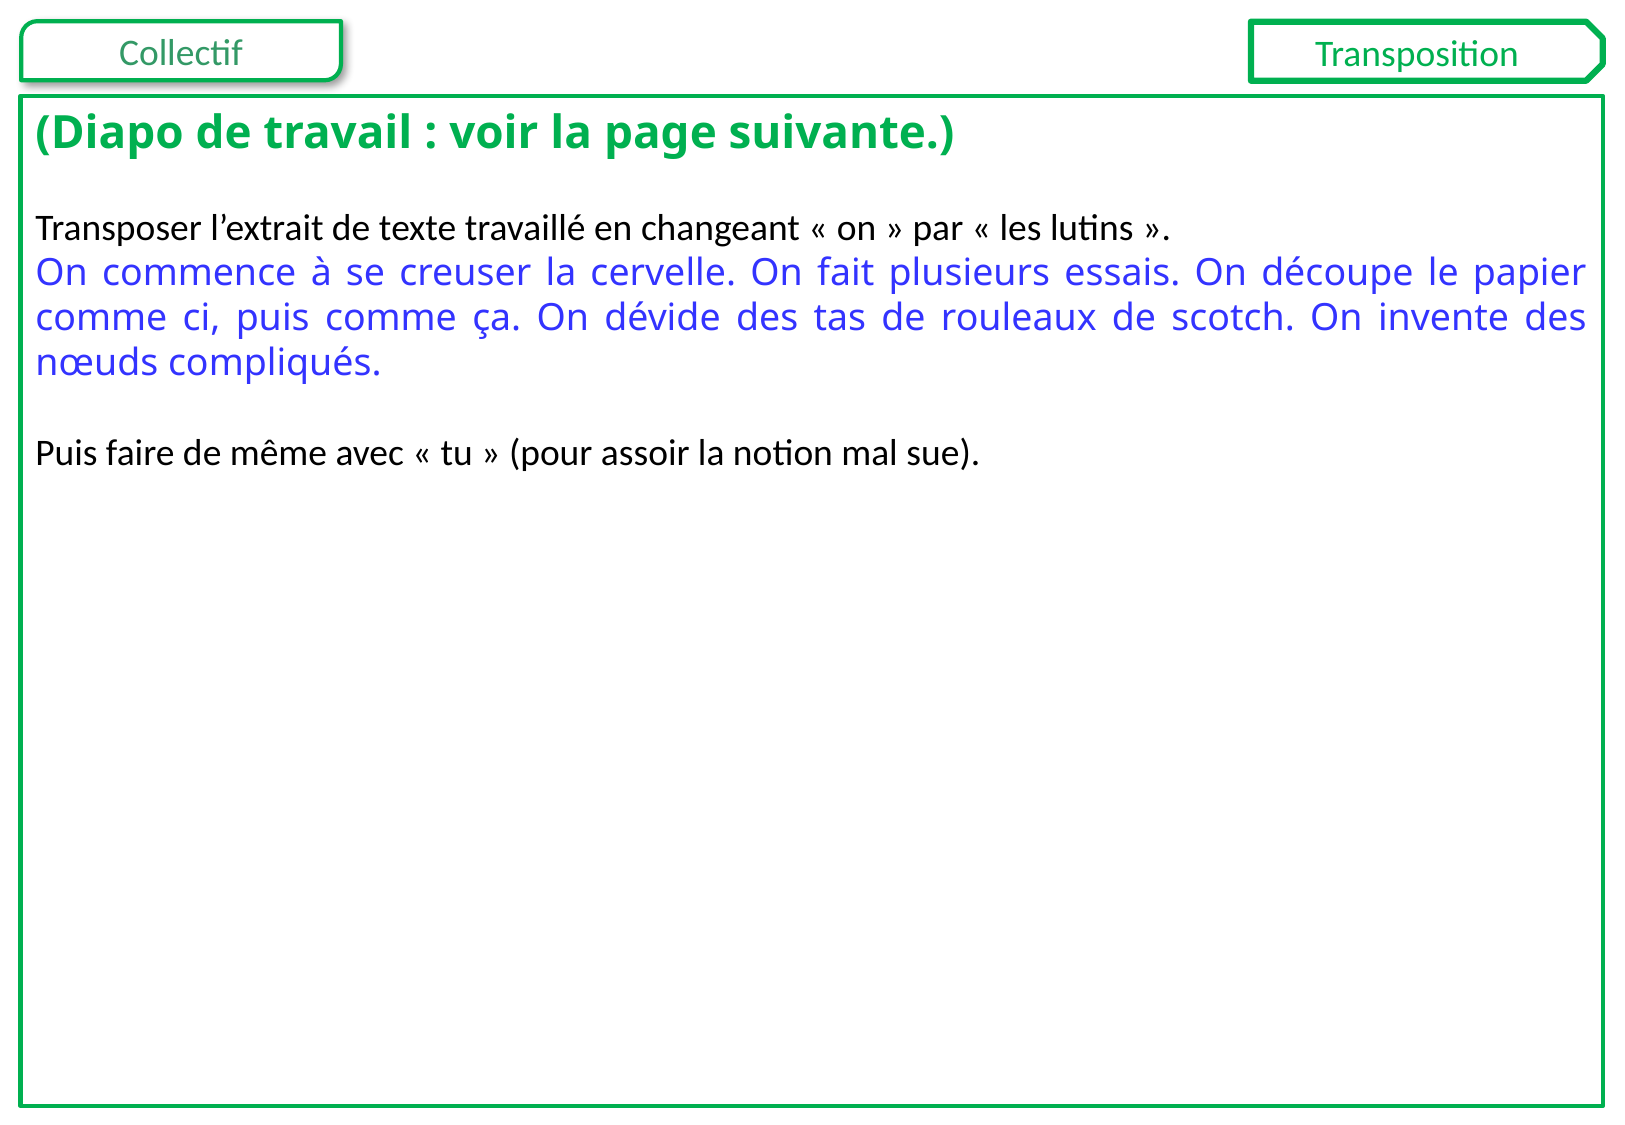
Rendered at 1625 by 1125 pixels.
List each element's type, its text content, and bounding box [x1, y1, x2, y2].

list Transposition [1250, 21, 1584, 81]
list (Diapo de travail : voir la page suivante.) Transposer l’extrait de texte travaillé en changeant « on » par « les lutins ». On commence à se creuser la cervelle. On fait plusieurs essais. On découpe le papier comme ci, puis comme ça. On dévide des tas de rouleaux de scotch. On invente des nœuds compliqués. Puis faire de même avec « tu » (pour assoir la notion mal sue). [18, 94, 1605, 1108]
